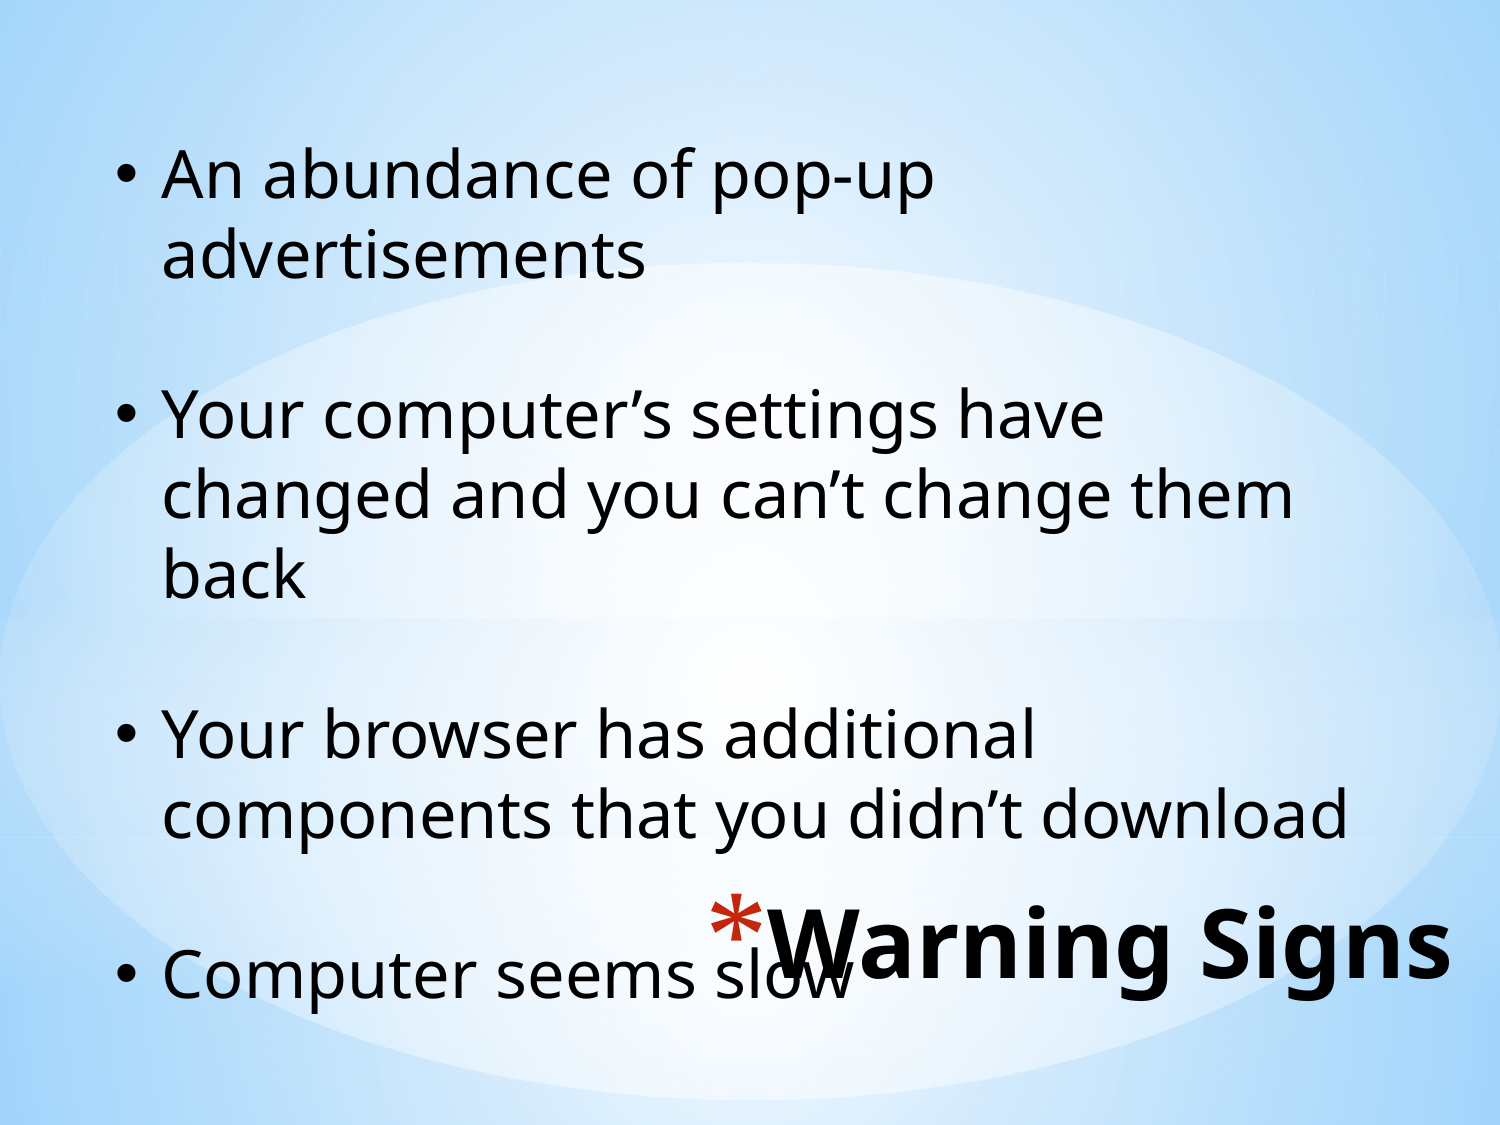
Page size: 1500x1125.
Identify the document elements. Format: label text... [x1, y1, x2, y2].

text_box An abundance of pop-up advertisements Your computer’s settings have changed and you can’t change them back Your browser has additional components that you didn’t download Computer seems slow [99, 124, 1412, 1020]
title Warning Signs [399, 875, 1469, 1063]
